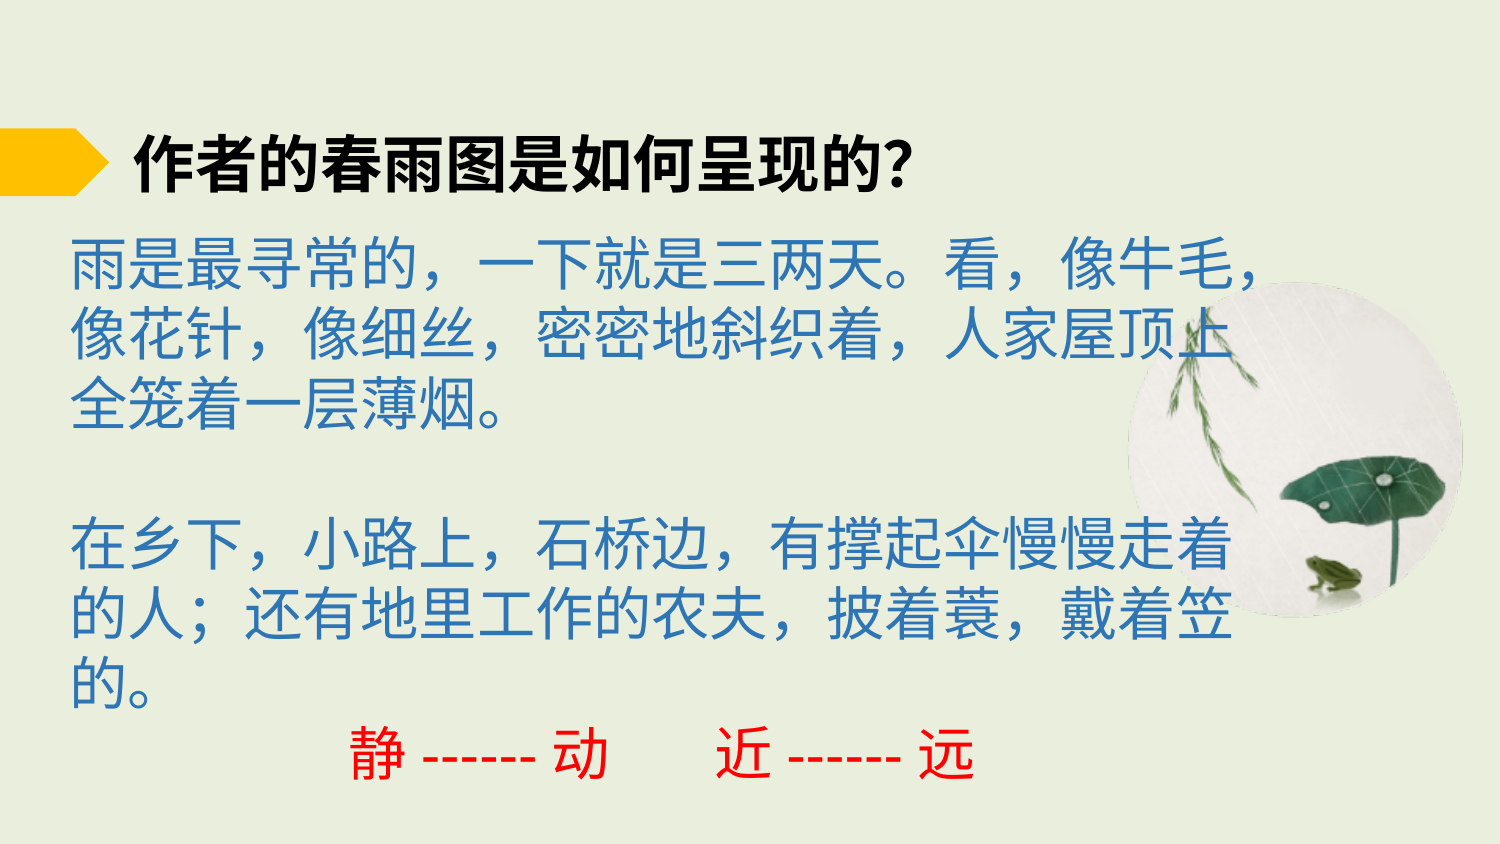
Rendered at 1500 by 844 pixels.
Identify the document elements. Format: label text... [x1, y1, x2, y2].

picture [1107, 270, 1483, 644]
text_box [0, 127, 111, 198]
text_box 雨是最寻常的，一下就是三两天。看，像牛毛，像花针，像细丝，密密地斜织着，人家屋顶上全笼着一层薄烟。 在乡下，小路上，石桥边，有撑起伞慢慢走着的人；还有地里工作的农夫，披着蓑，戴着笠的。 静------动 近------远 [54, 219, 1270, 795]
text_box 作者的春雨图是如何呈现的？ [121, 118, 1211, 206]
